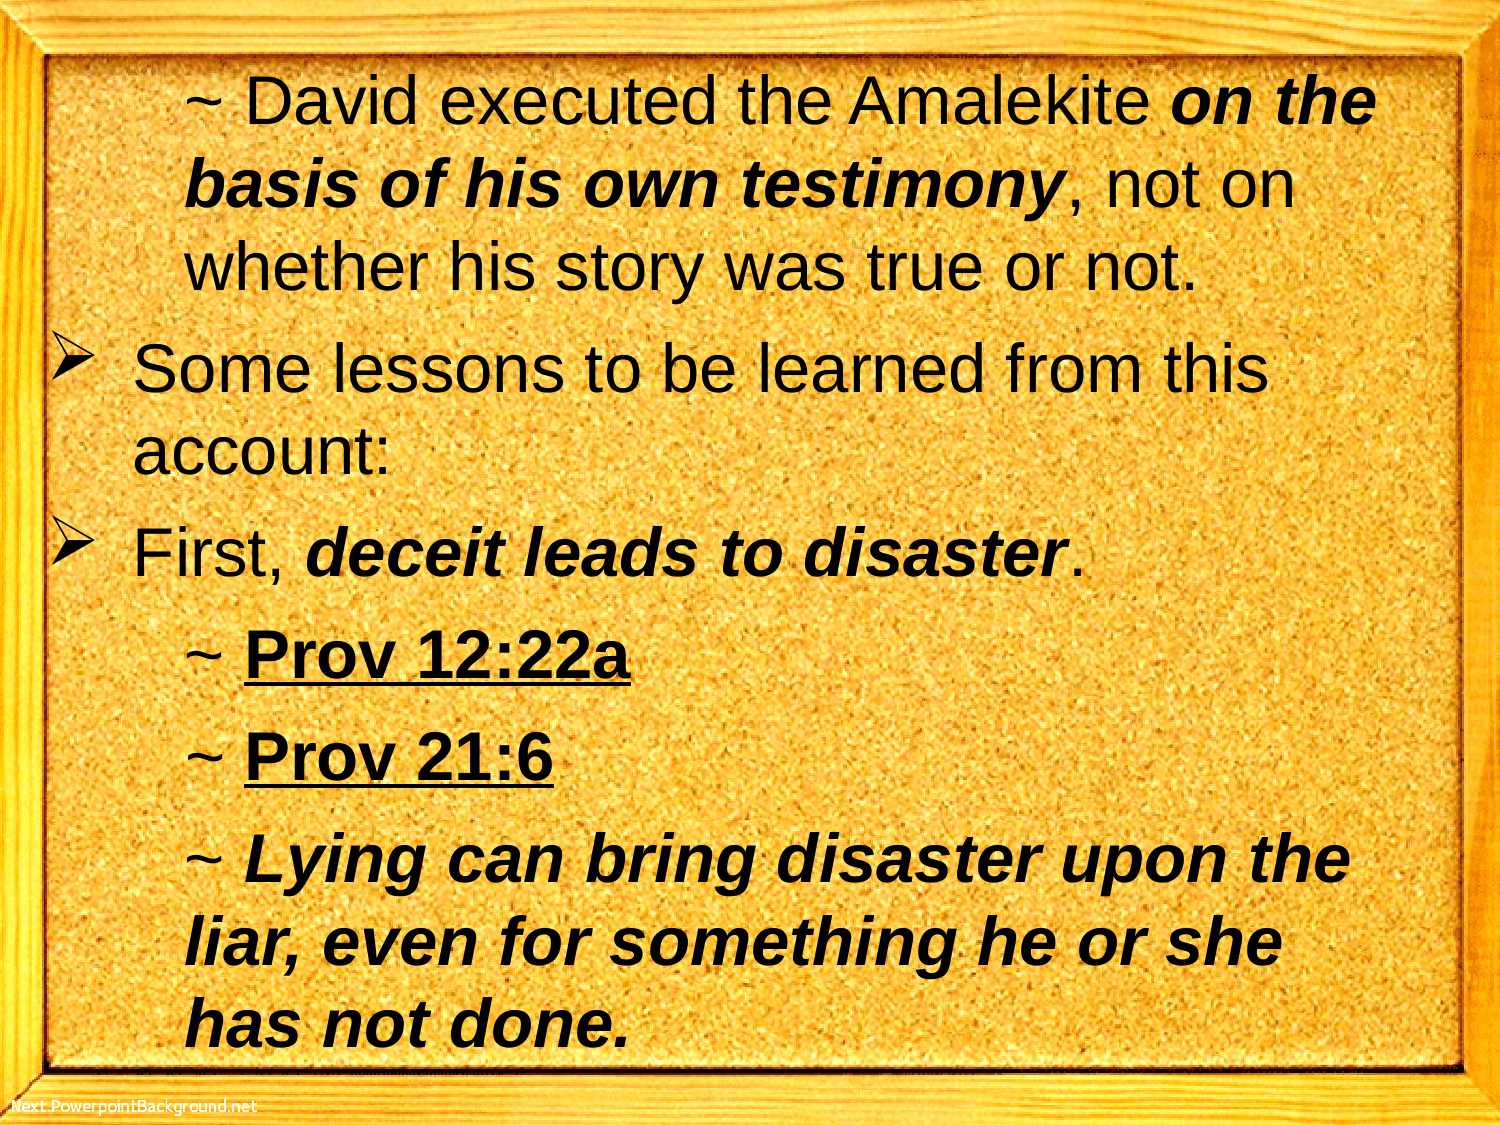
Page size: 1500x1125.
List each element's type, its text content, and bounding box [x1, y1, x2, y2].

subtitle ~ David executed the Amalekite on the basis of his own testimony, not on whether his story was true or not. Some lessons to be learned from this account: First, deceit leads to disaster. ~ Prov 12:22a ~ Prov 21:6 ~ Lying can bring disaster upon the liar, even for something he or she has not done. [31, 48, 1467, 1081]
picture [0, 0, 1500, 1125]
